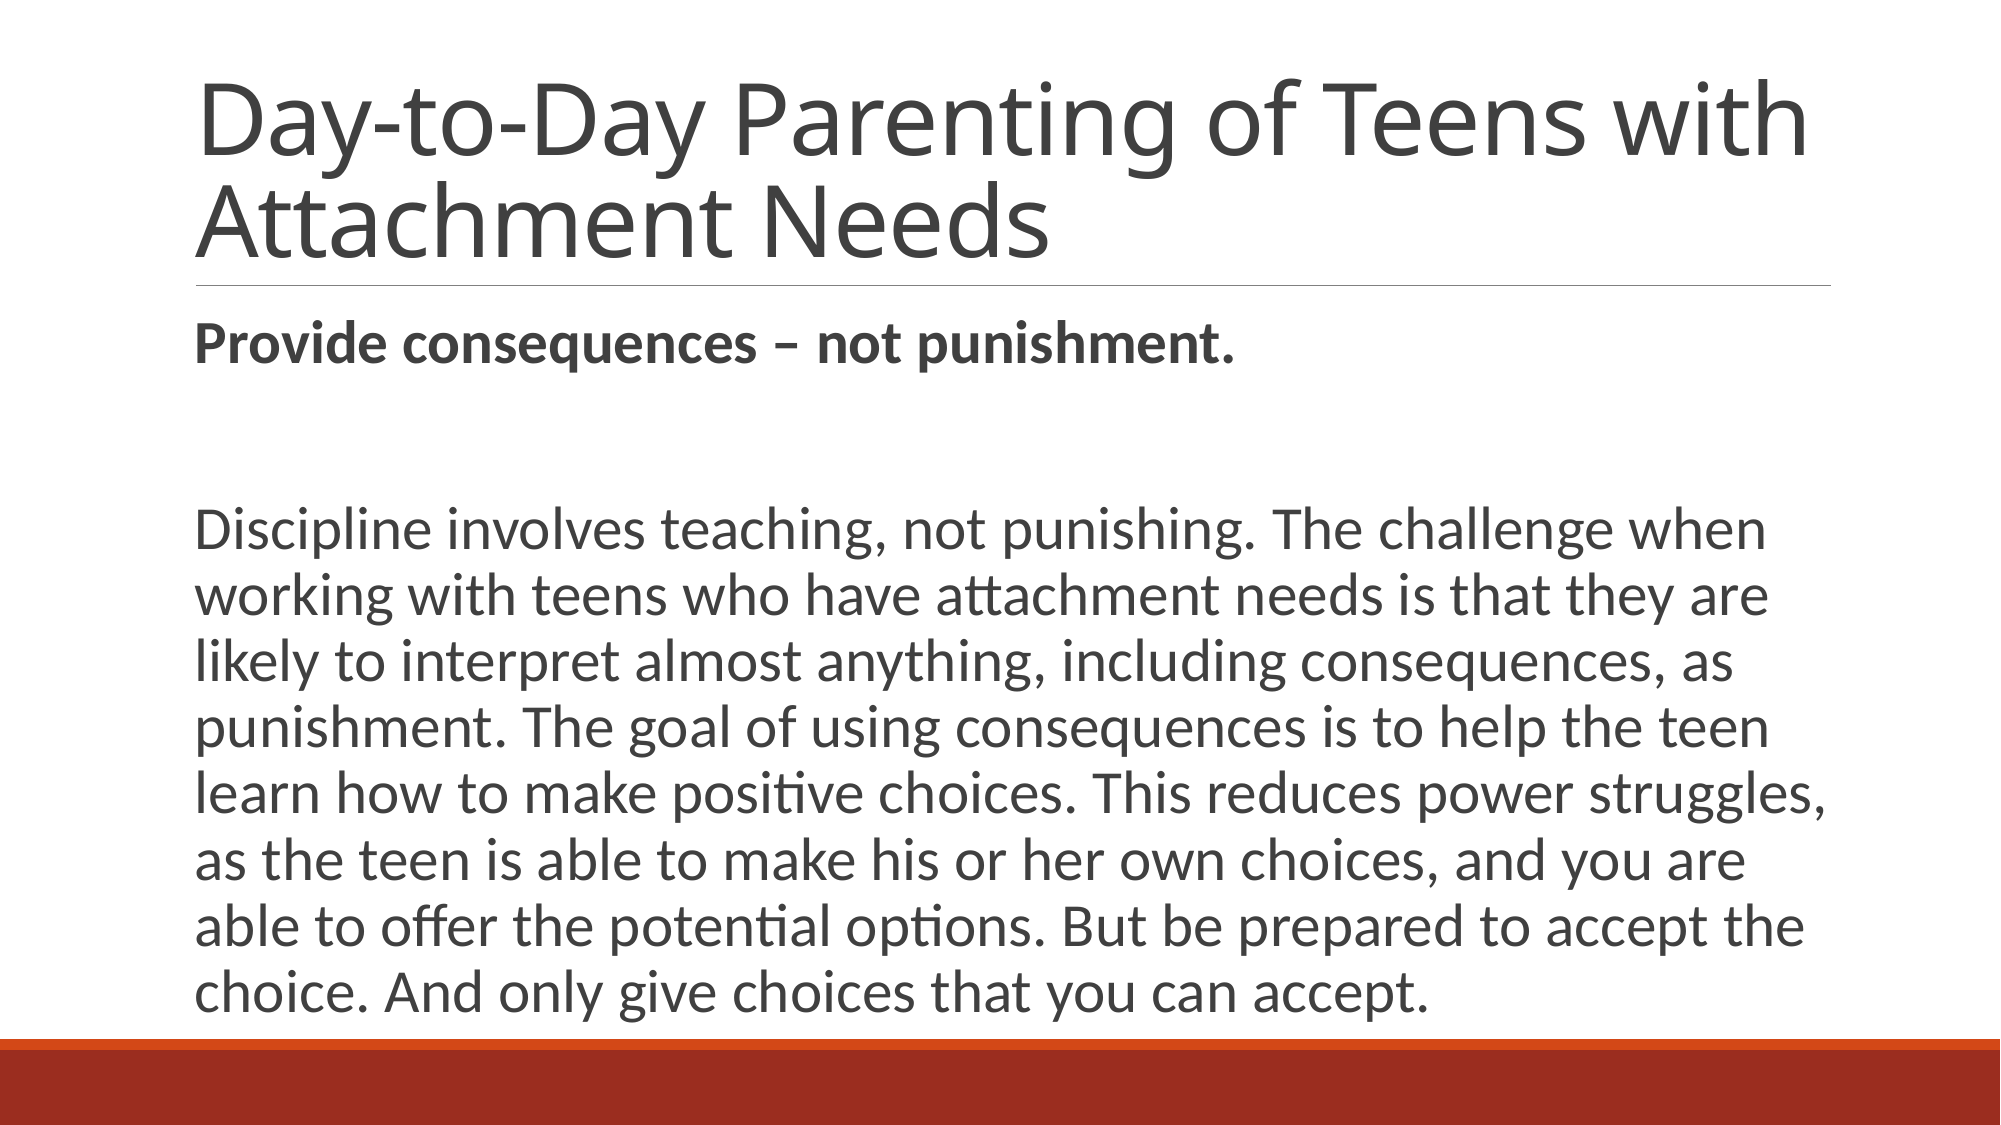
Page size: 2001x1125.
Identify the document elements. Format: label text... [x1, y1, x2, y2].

title Day-to-Day Parenting of Teens with Attachment Needs [180, 47, 1830, 285]
list Provide consequences – not punishment. Discipline involves teaching, not punishing. The challenge when working with teens who have attachment needs is that they are likely to interpret almost anything, including consequences, as punishment. The goal of using consequences is to help the teen learn how to make positive choices. This reduces power struggles, as the teen is able to make his or her own choices, and you are able to offer the potential options. But be prepared to accept the choice. And only give choices that you can accept. [180, 302, 1830, 1039]
